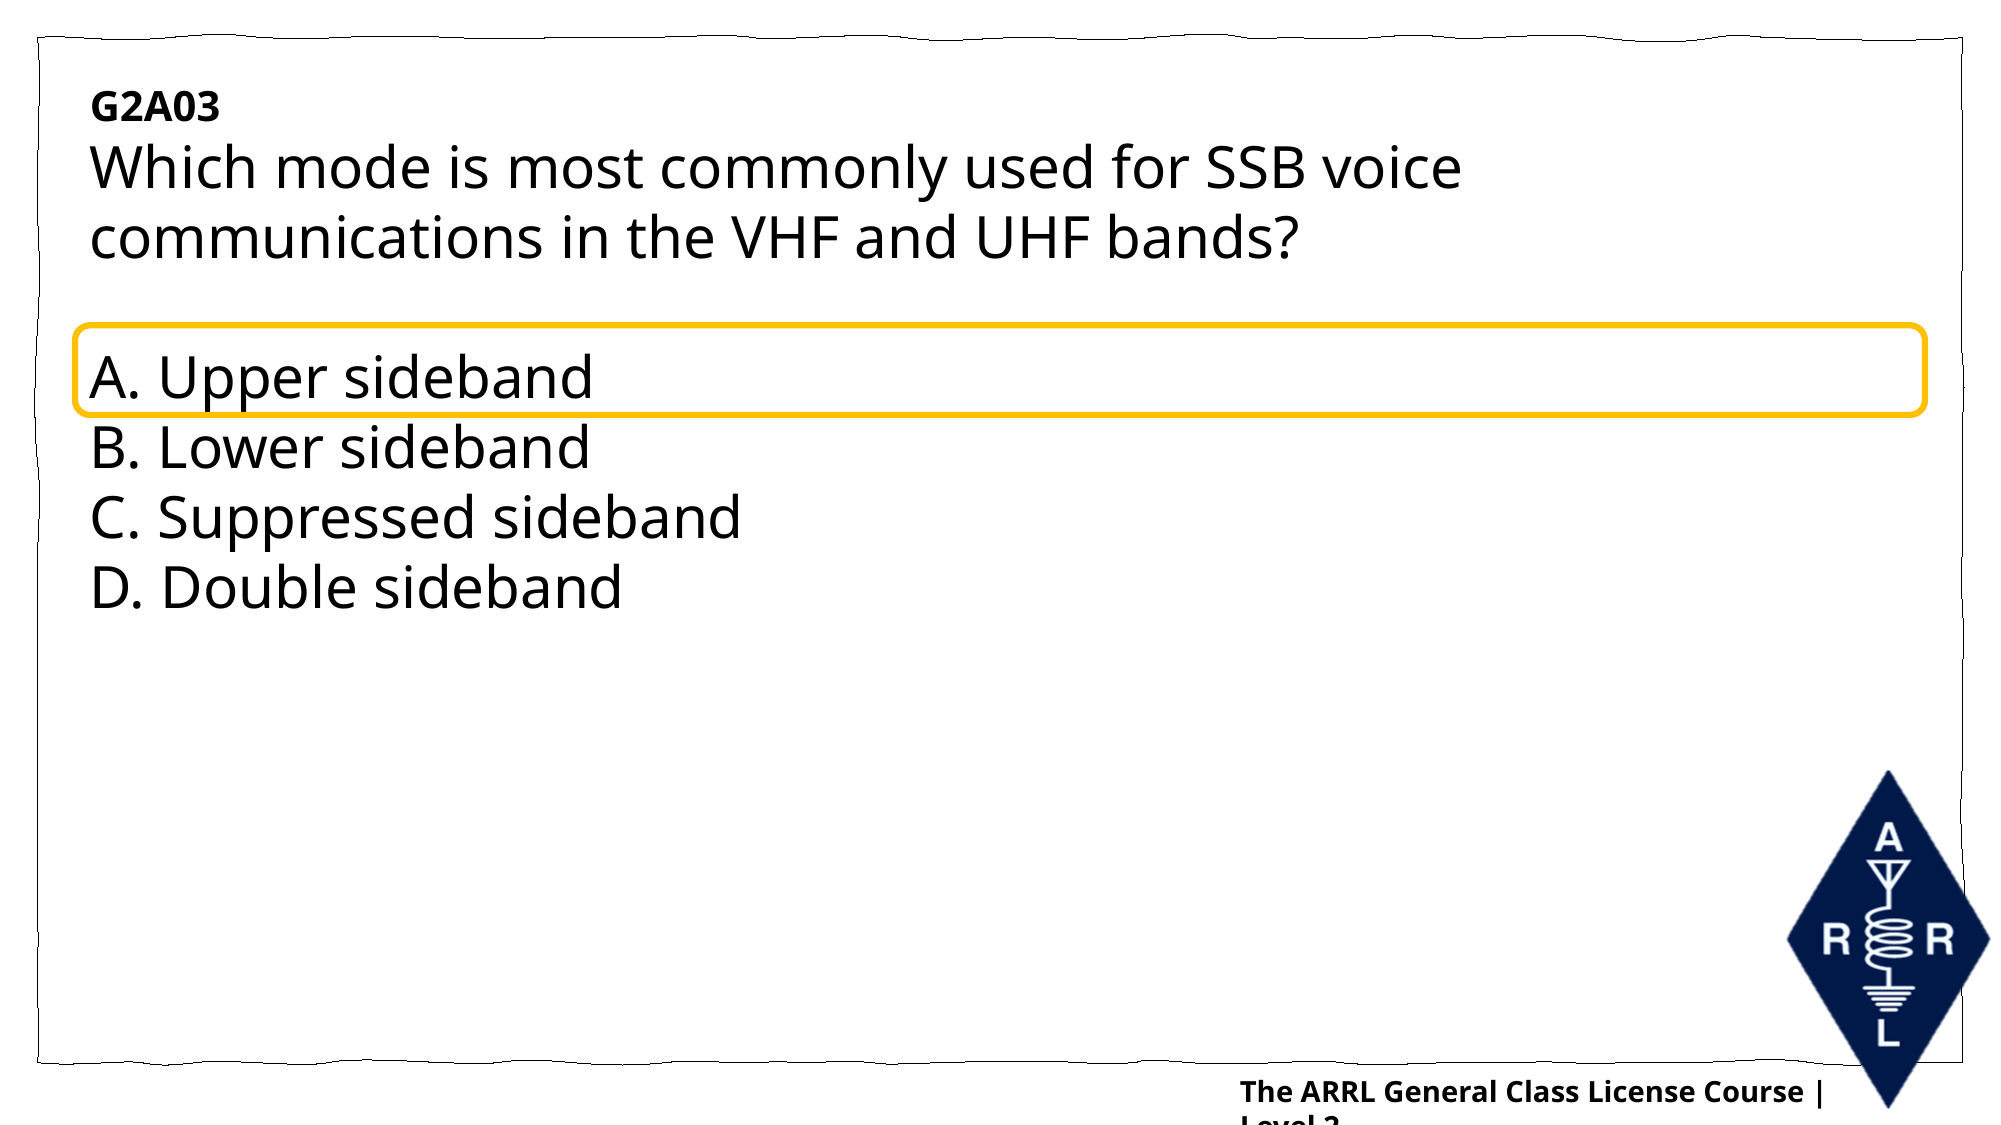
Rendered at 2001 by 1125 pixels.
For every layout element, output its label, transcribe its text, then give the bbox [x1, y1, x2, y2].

text_box G2A03 Which mode is most commonly used for SSB voice communications in the VHF and UHF bands? A. Upper sideband B. Lower sideband C. Suppressed sideband D. Double sideband [75, 408, 1850, 628]
text_box [73, 324, 1927, 417]
picture [1773, 752, 1999, 1125]
text_box G2A03 Which mode is most commonly used for SSB voice communications in the VHF and UHF bands? A. Upper sideband B. Lower sideband C. Suppressed sideband D. Double sideband [75, 72, 1850, 332]
